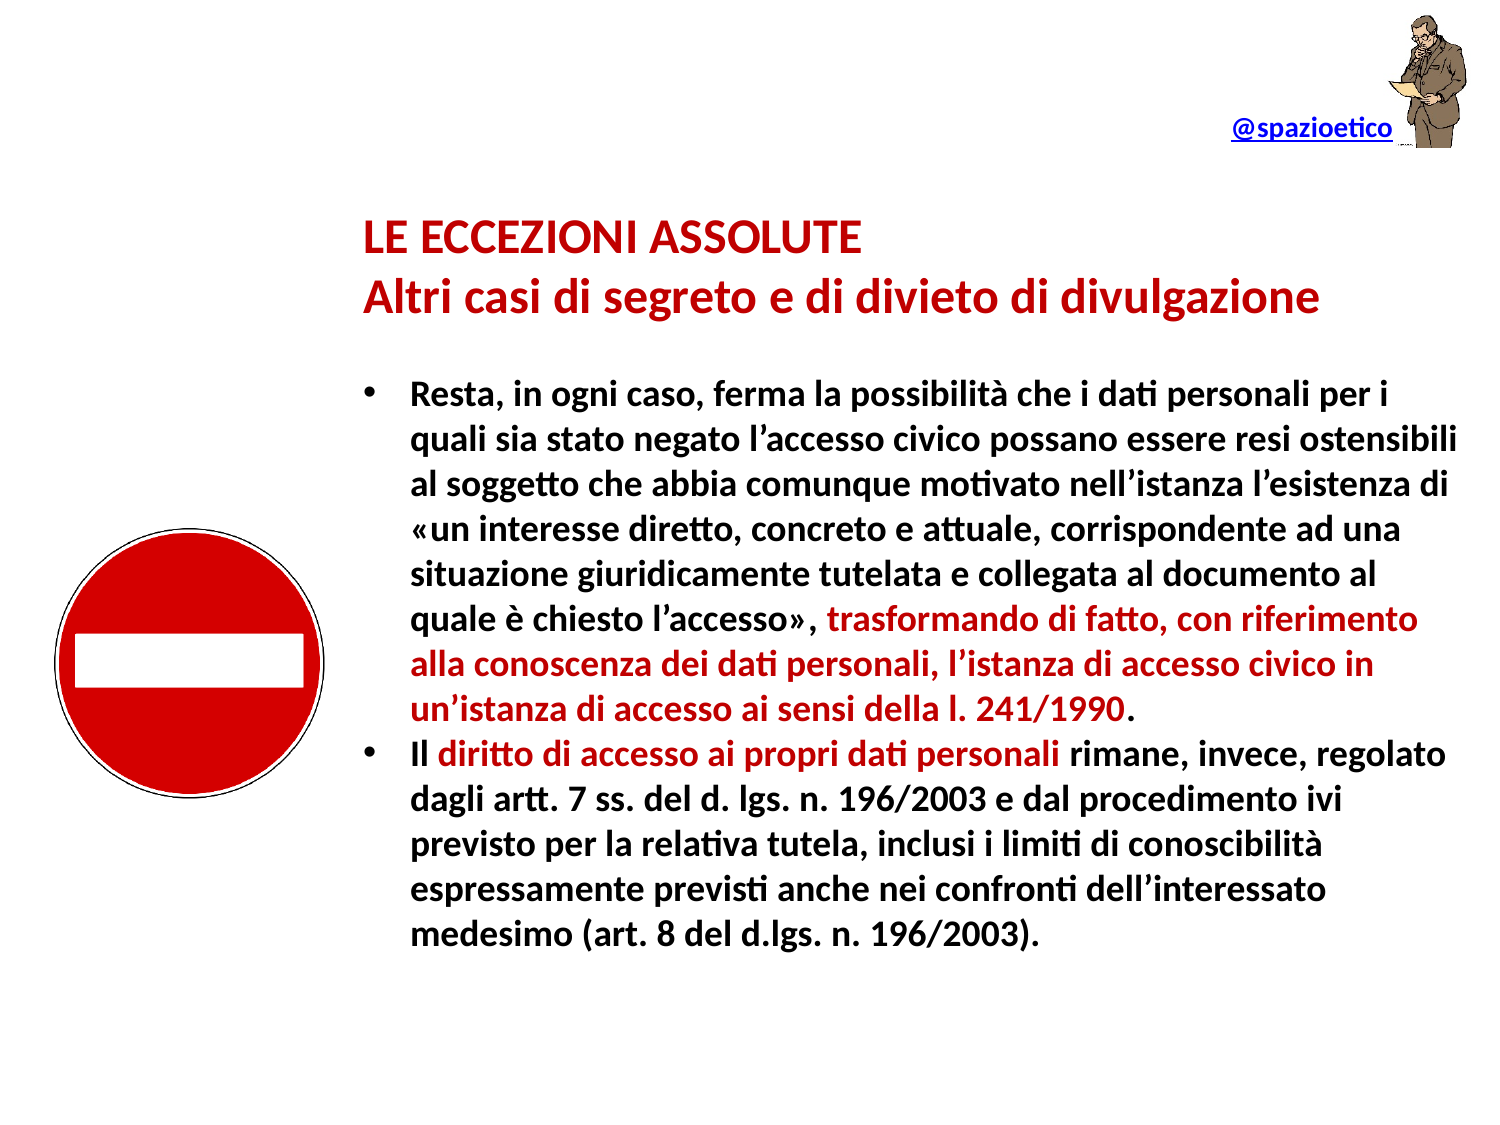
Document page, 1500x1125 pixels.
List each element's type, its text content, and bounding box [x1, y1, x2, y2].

picture [52, 526, 326, 799]
text_box Resta, in ogni caso, ferma la possibilità che i dati personali per i quali sia stato negato l’accesso civico possano essere resi ostensibili al soggetto che abbia comunque motivato nell’istanza l’esistenza di «un interesse diretto, concreto e attuale, corrispondente ad una situazione giuridicamente tutelata e collegata al documento al quale è chiesto l’accesso», trasformando di fatto, con riferimento alla conoscenza dei dati personali, l’istanza di accesso civico in un’istanza di accesso ai sensi della l. 241/1990. Il diritto di accesso ai propri dati personali rimane, invece, regolato dagli artt. 7 ss. del d. lgs. n. 196/2003 e dal procedimento ivi previsto per la relativa tutela, inclusi i limiti di conoscibilità espressamente previsti anche nei confronti dell’interessato medesimo (art. 8 del d.lgs. n. 196/2003). [348, 361, 1483, 962]
picture [1372, 7, 1488, 148]
text_box LE ECCEZIONI ASSOLUTE Altri casi di segreto e di divieto di divulgazione [348, 196, 1400, 331]
